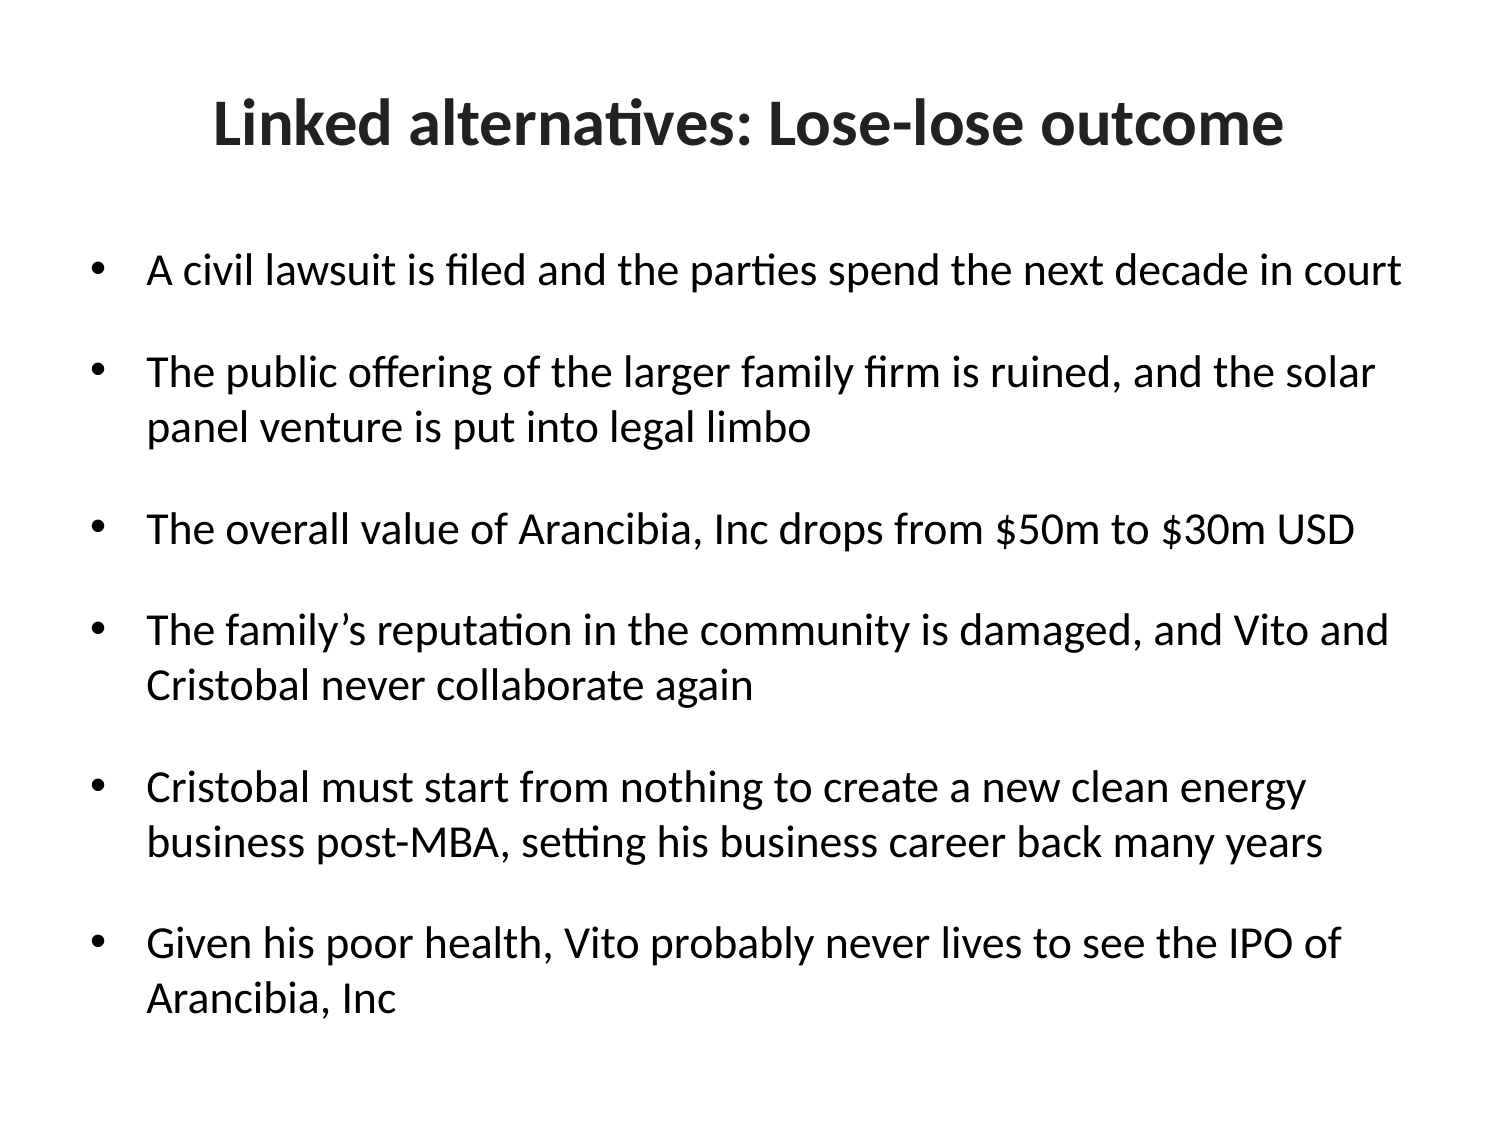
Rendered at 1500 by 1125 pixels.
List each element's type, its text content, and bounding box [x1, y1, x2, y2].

list A civil lawsuit is filed and the parties spend the next decade in court The public offering of the larger family firm is ruined, and the solar panel venture is put into legal limbo The overall value of Arancibia, Inc drops from $50m to $30m USD The family’s reputation in the community is damaged, and Vito and Cristobal never collaborate again Cristobal must start from nothing to create a new clean energy business post-MBA, setting his business career back many years Given his poor health, Vito probably never lives to see the IPO of Arancibia, Inc [75, 232, 1425, 1050]
title Linked alternatives: Lose-lose outcome [75, 24, 1425, 213]
